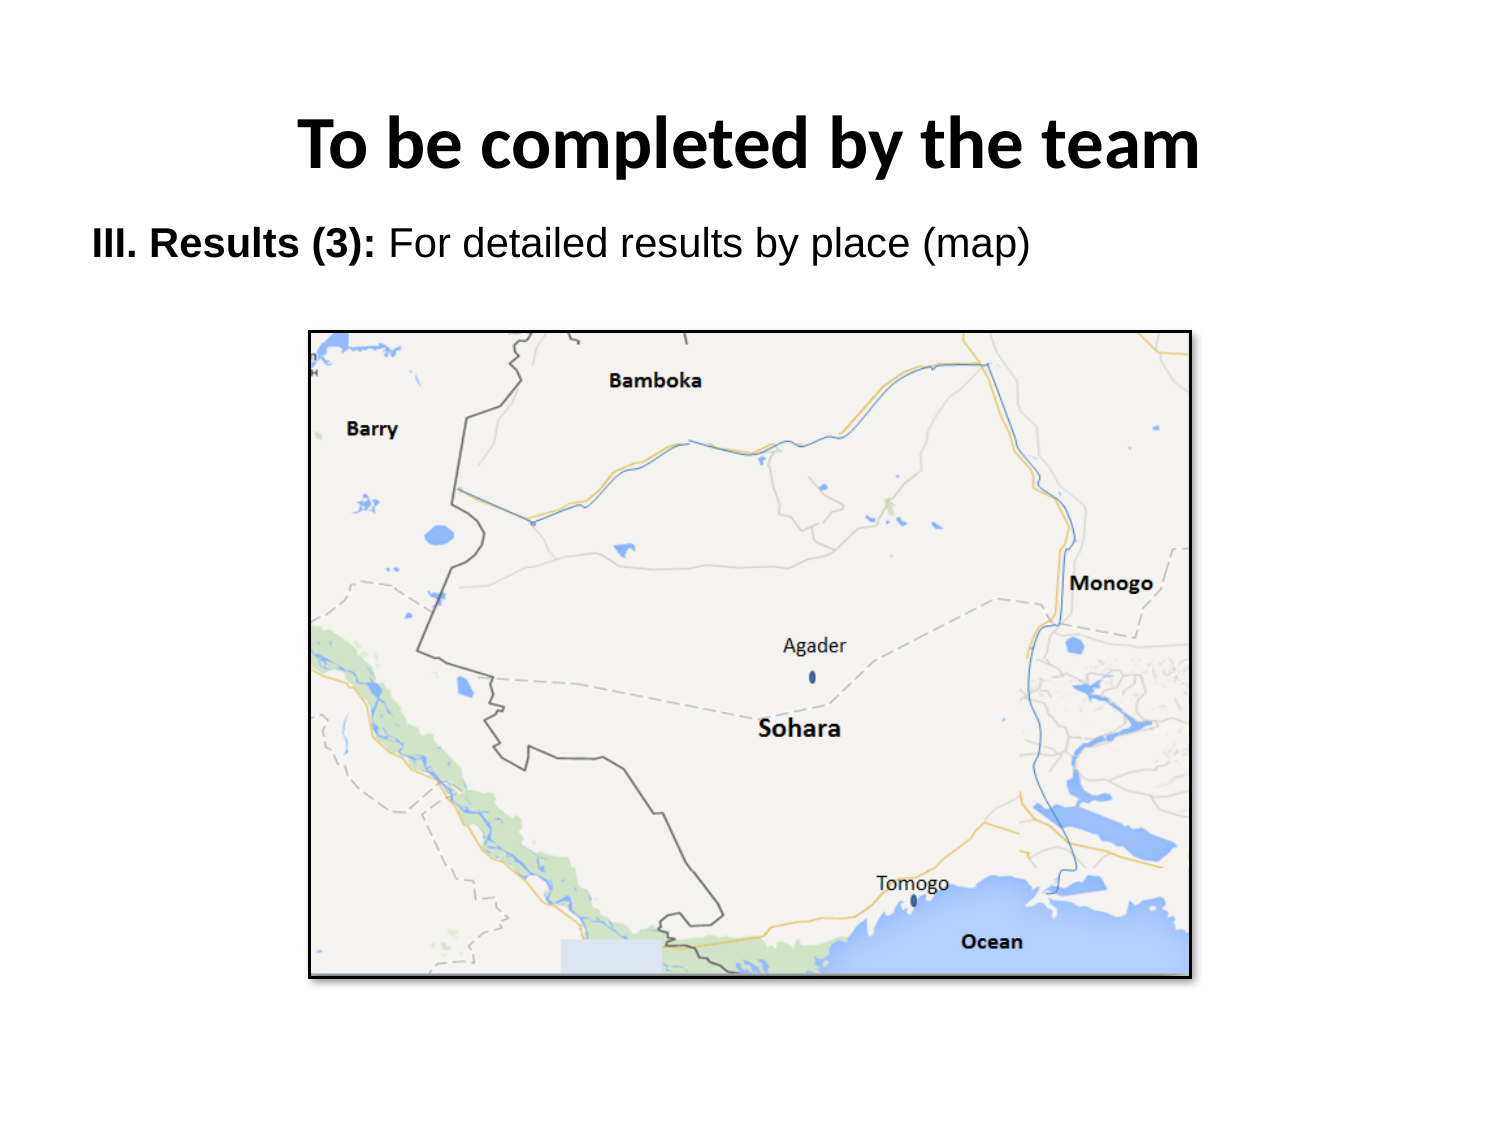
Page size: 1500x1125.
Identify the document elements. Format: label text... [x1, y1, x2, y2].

text_box III. Results (3): For detailed results by place (map) [76, 208, 1427, 1059]
picture [310, 332, 1190, 977]
title To be completed by the team [75, 45, 1425, 233]
